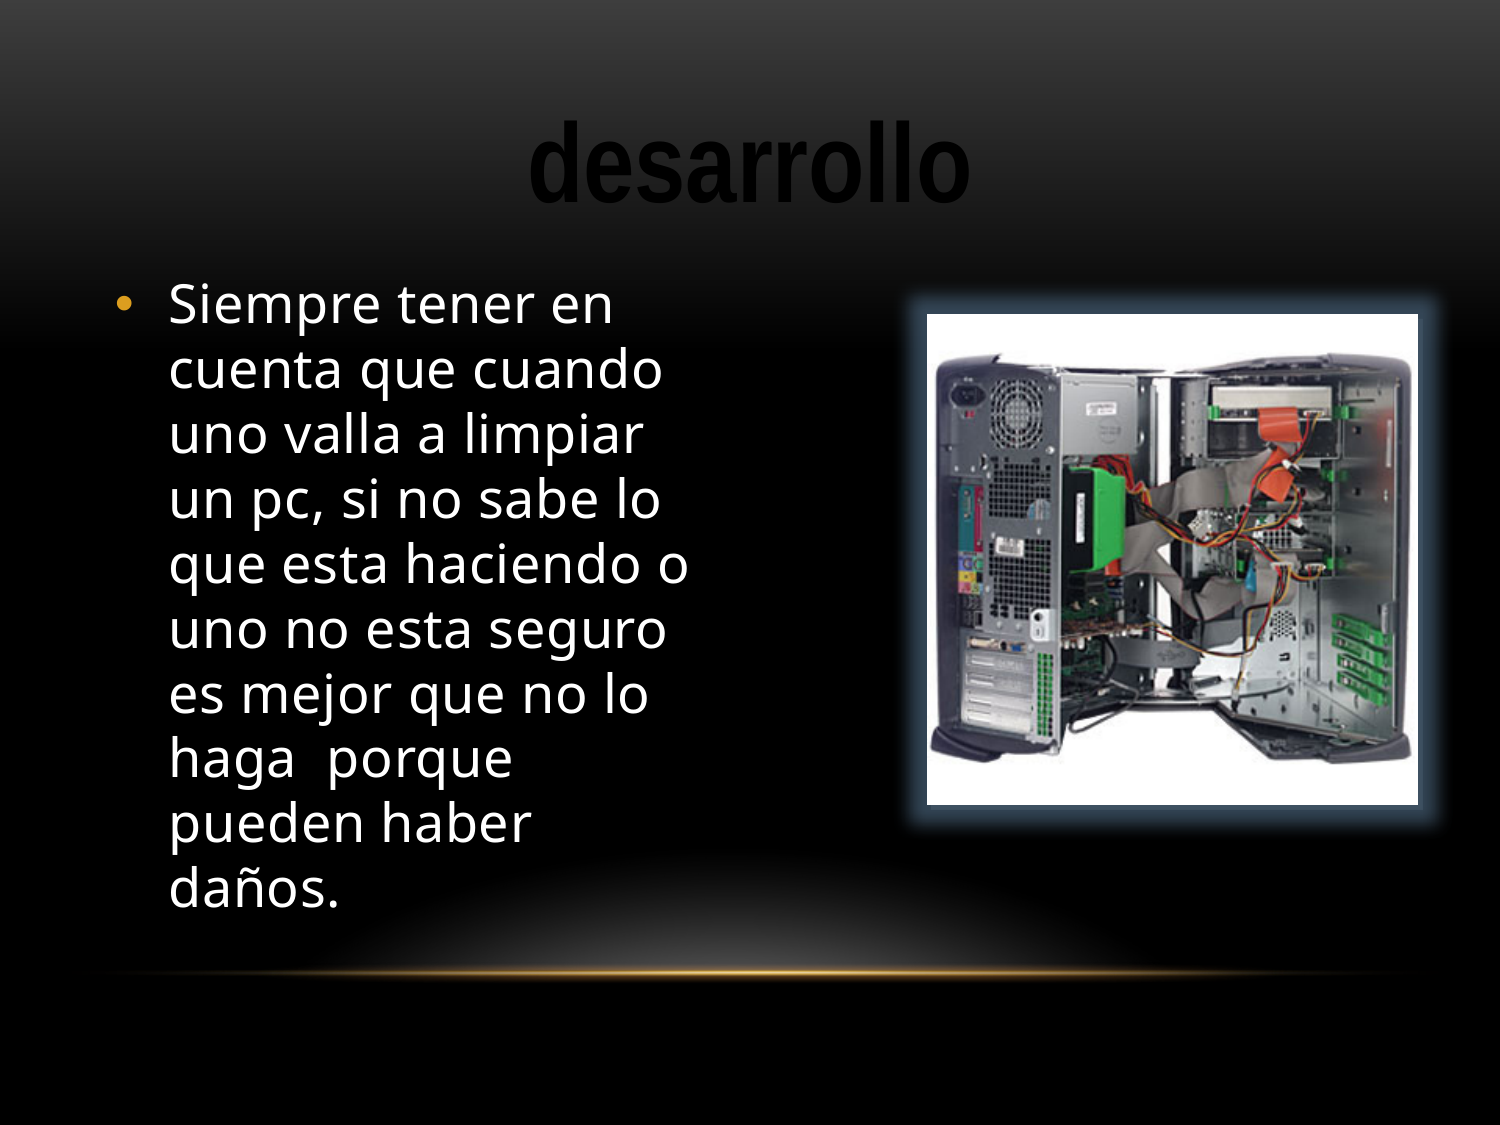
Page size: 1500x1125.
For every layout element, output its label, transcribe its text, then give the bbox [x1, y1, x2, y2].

picture [0, 0, 1500, 1125]
title desarrollo [99, 45, 1400, 233]
list Siempre tener en cuenta que cuando uno valla a limpiar un pc, si no sabe lo que esta haciendo o uno no esta seguro es mejor que no lo haga porque pueden haber daños. [99, 262, 713, 938]
